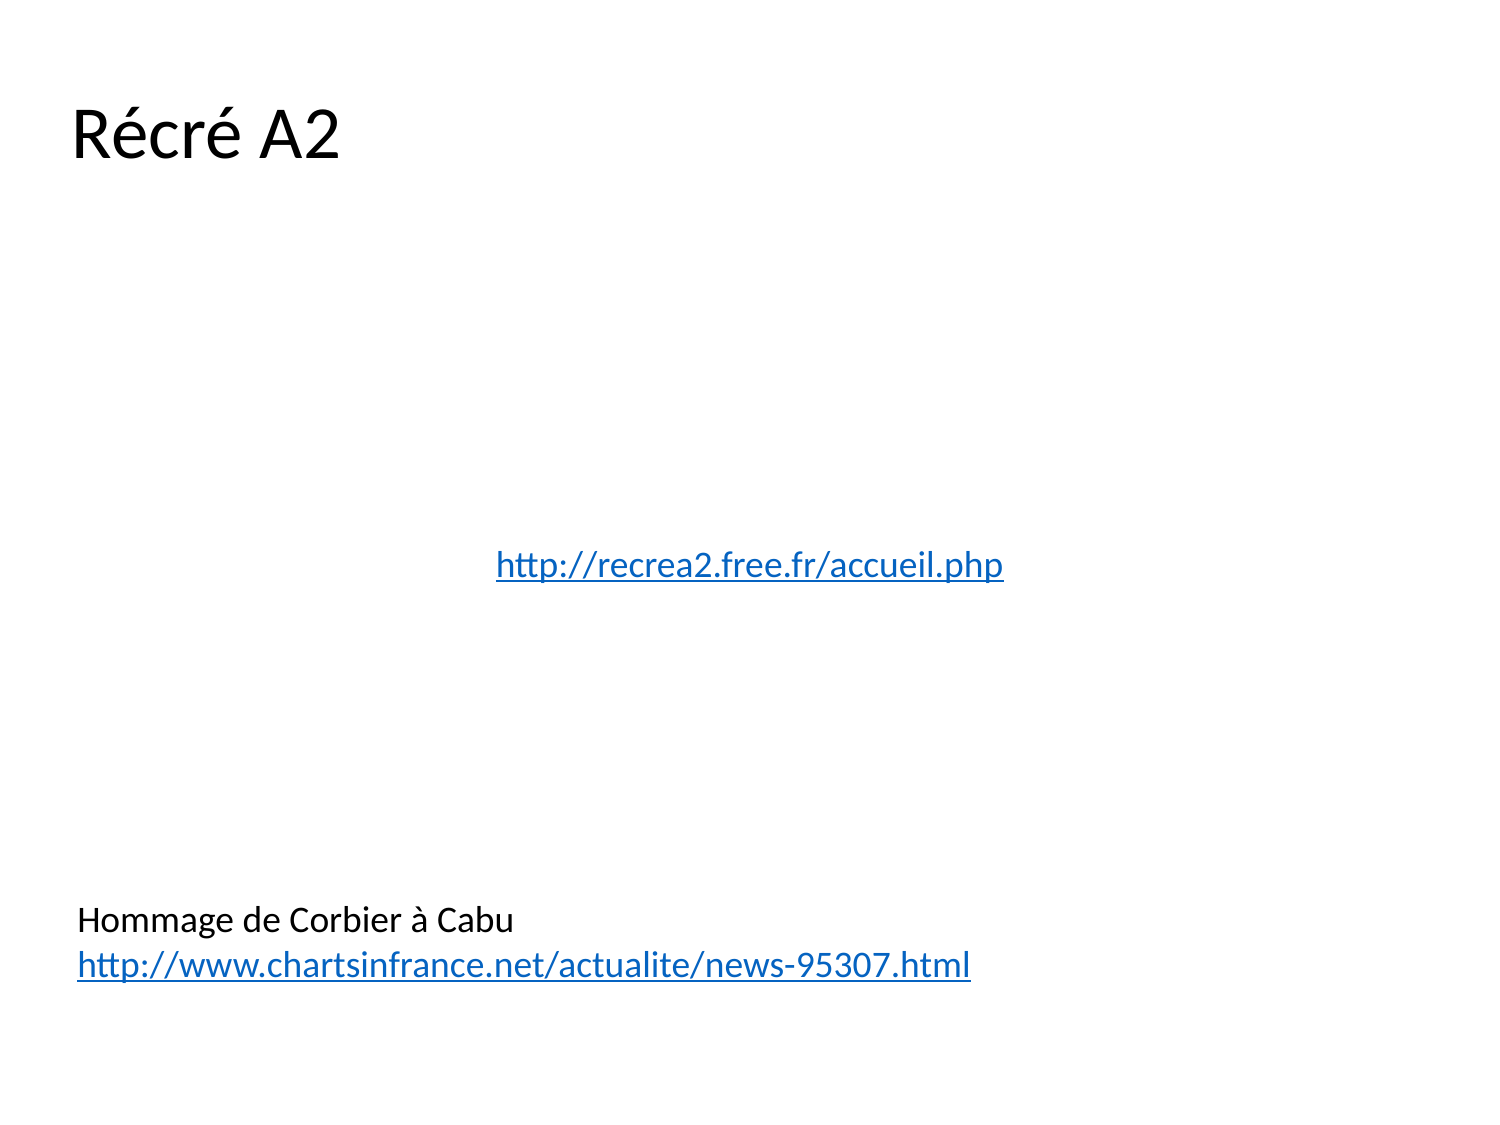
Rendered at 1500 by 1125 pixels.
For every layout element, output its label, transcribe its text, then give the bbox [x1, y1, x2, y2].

text_box http://recrea2.free.fr/accueil.php [481, 532, 1019, 637]
text_box Hommage de Corbier à Cabu http://www.chartsinfrance.net/actualite/news-95307.html [62, 887, 986, 1038]
text_box Récré A2 [57, 76, 725, 181]
